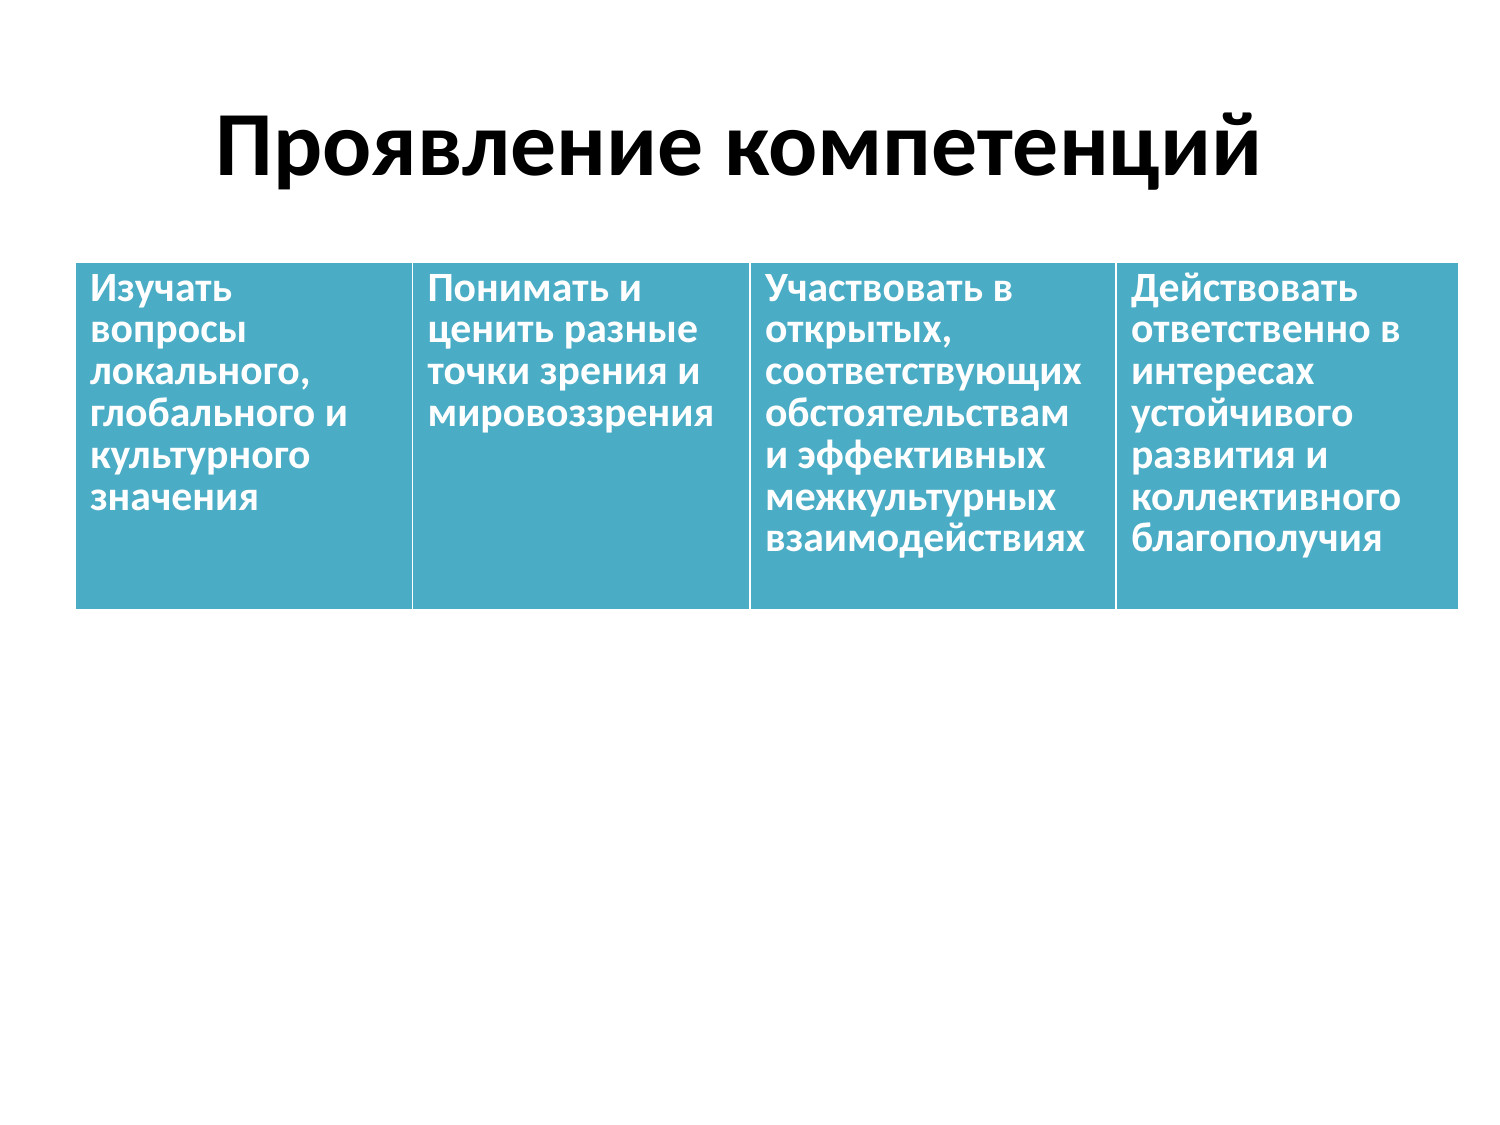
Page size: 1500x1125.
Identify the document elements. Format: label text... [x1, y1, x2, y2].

table_header Действовать ответственно в интересах устойчивого развития и коллективного благополучия [1117, 263, 1458, 609]
title Проявление компетенций [75, 45, 1425, 233]
table_header Понимать и ценить разные точки зрения и мировоззрения [413, 263, 749, 609]
table_header Участвовать в открытых, соответствующих обстоятельствам и эффективных межкультурных взаимодействиях [751, 263, 1115, 609]
table_header Изучать вопросы локального, глобального и культурного значения [76, 263, 412, 609]
